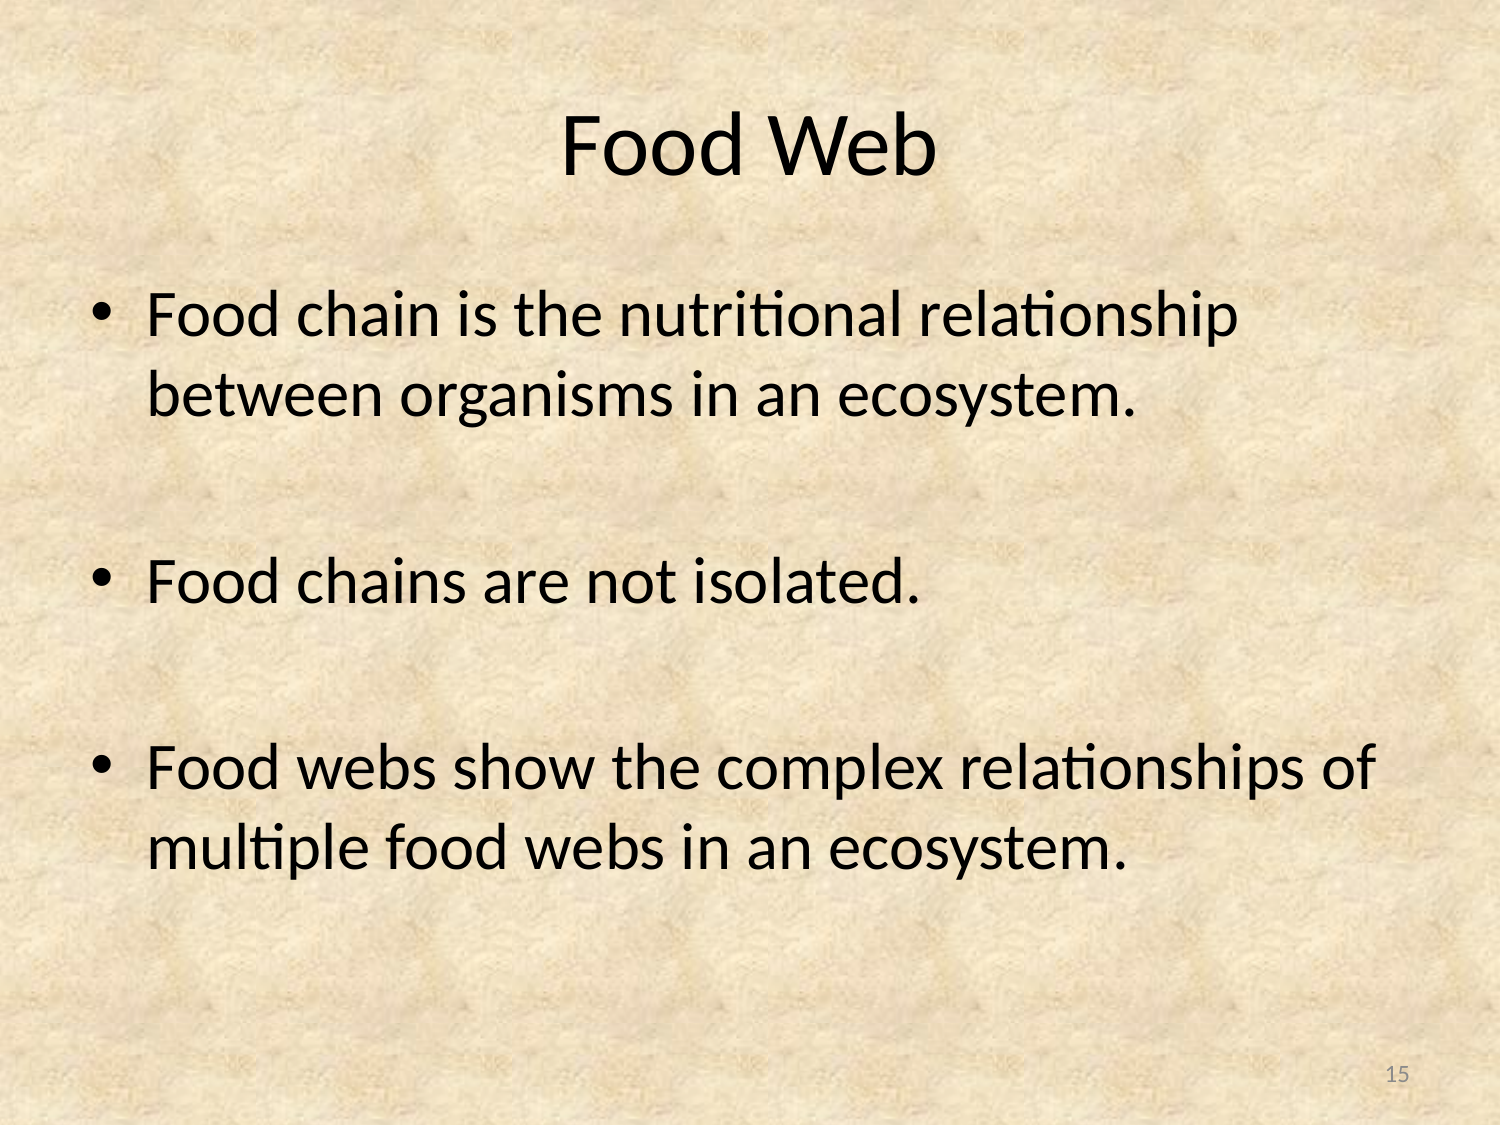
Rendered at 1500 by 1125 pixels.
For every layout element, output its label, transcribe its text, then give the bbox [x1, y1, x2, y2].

list Food chain is the nutritional relationship between organisms in an ecosystem. Food chains are not isolated. Food webs show the complex relationships of multiple food webs in an ecosystem. [75, 262, 1425, 1005]
title Food Web [75, 45, 1425, 233]
slide_number 15 [1074, 1042, 1425, 1103]
